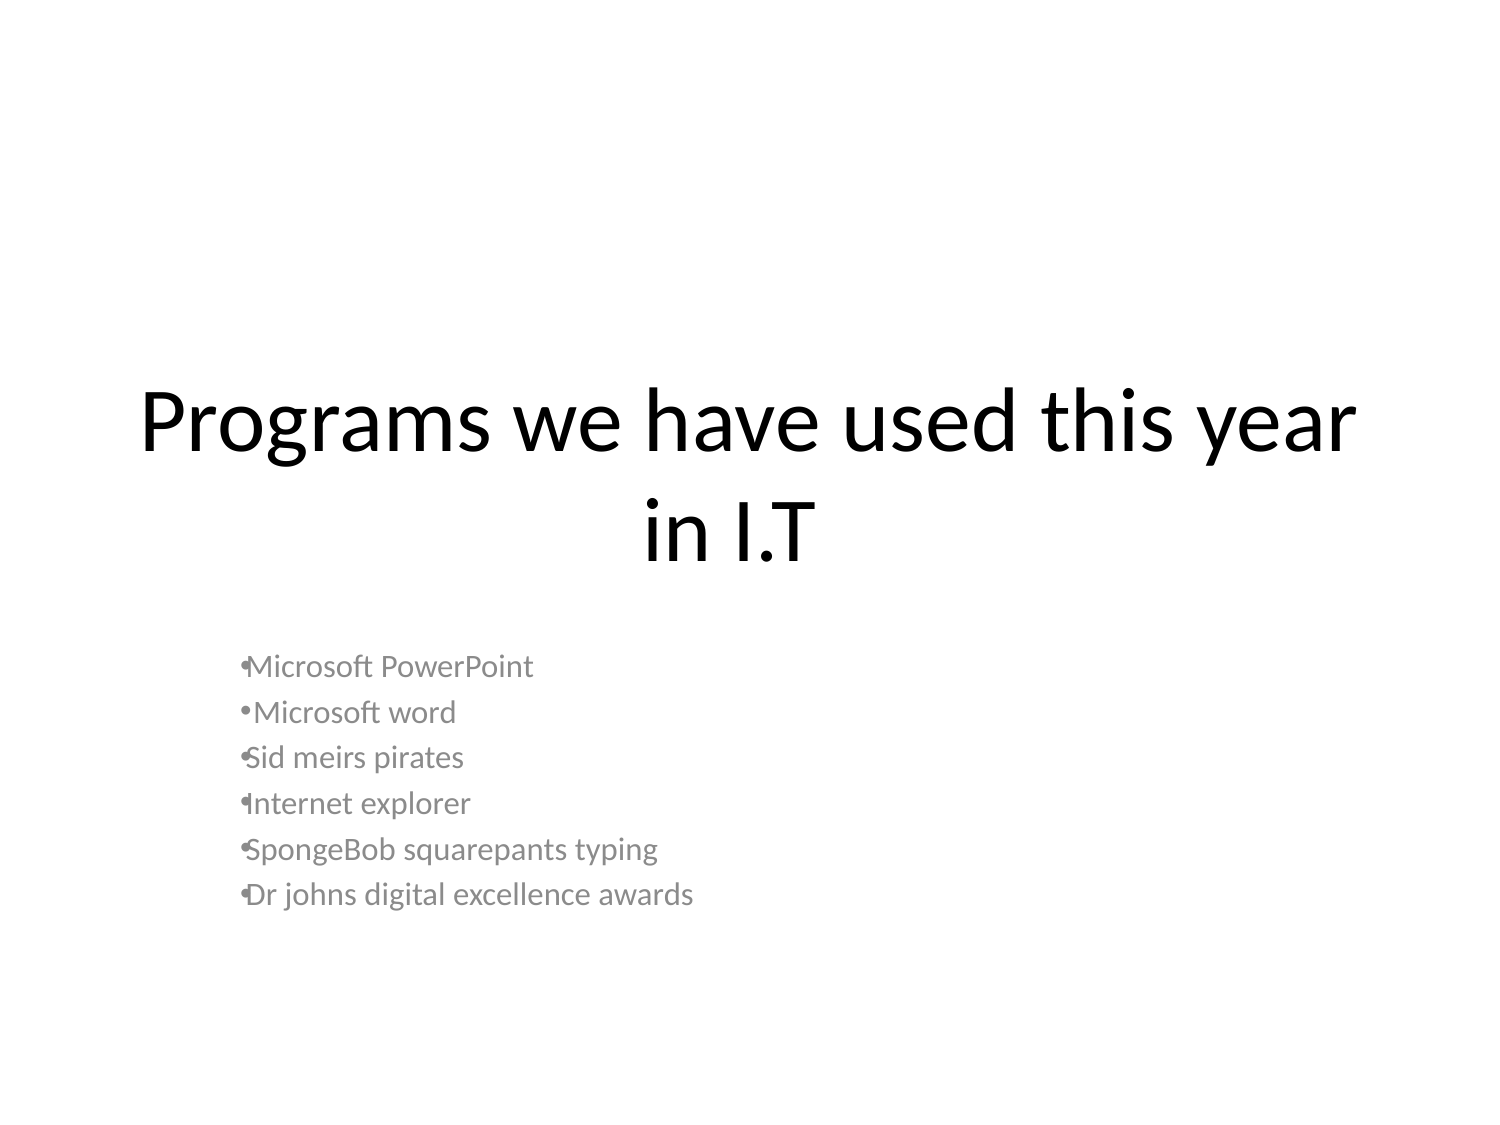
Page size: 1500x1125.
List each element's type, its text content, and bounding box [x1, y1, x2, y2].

subtitle Microsoft PowerPoint Microsoft word Sid meirs pirates Internet explorer SpongeBob squarepants typing Dr johns digital excellence awards [225, 637, 1275, 925]
title Programs we have used this year in I.T [112, 349, 1388, 591]
